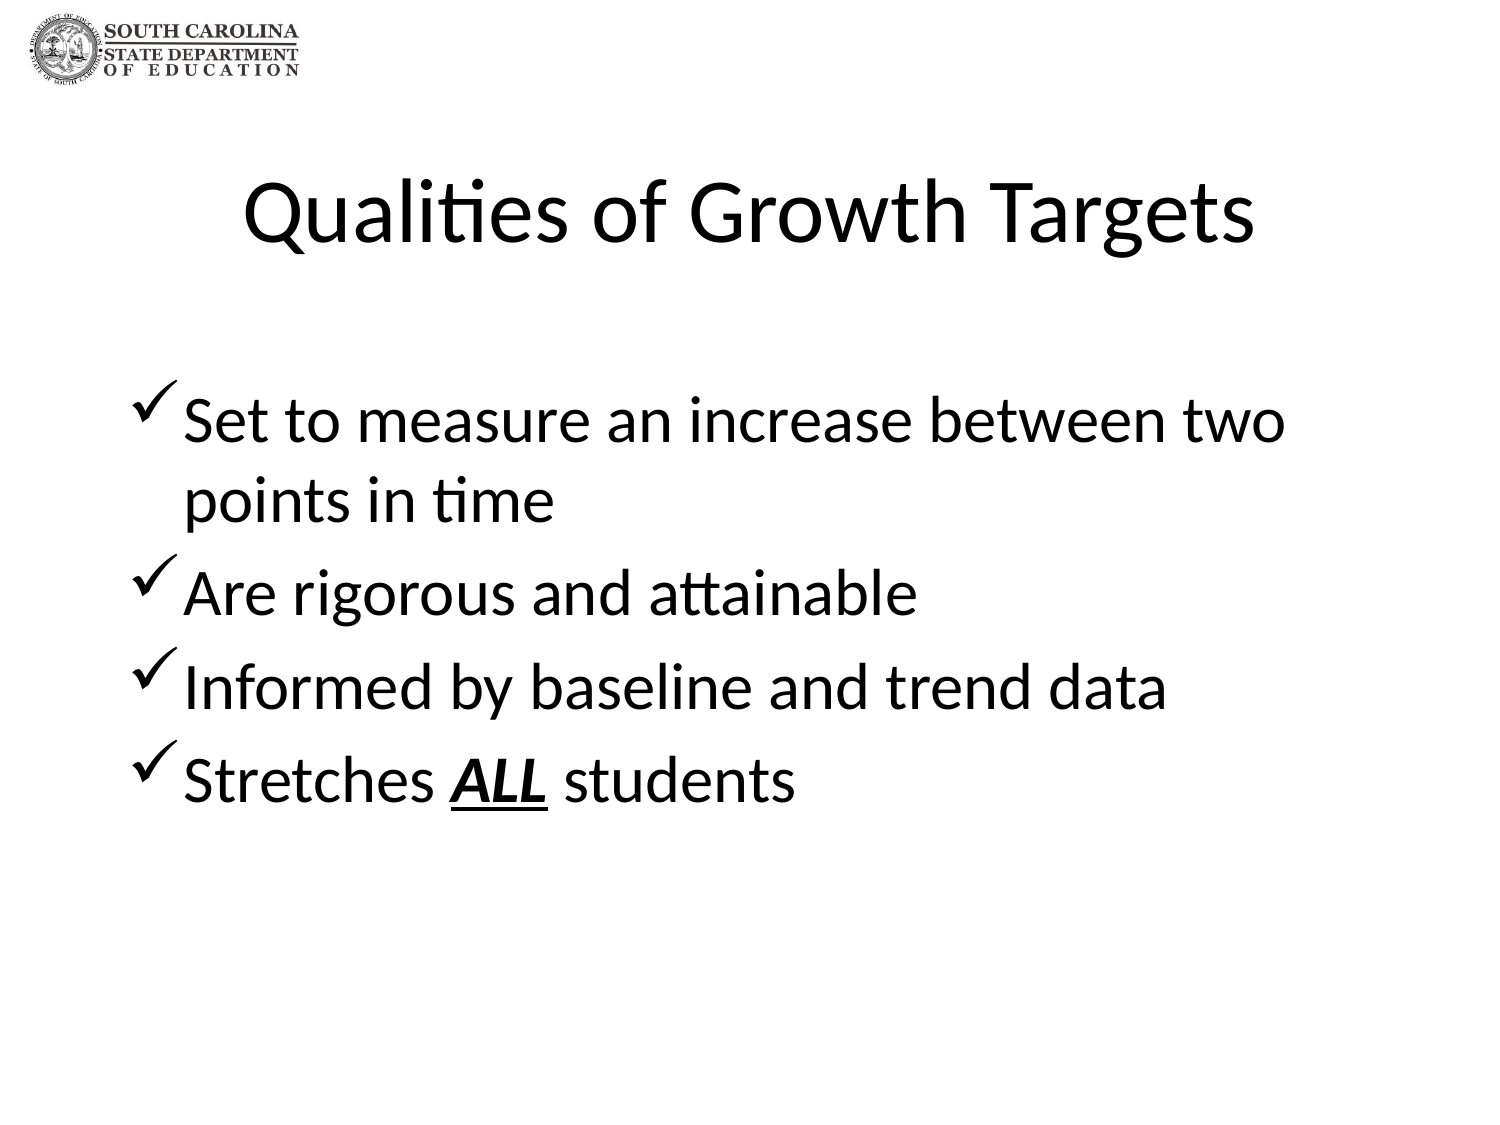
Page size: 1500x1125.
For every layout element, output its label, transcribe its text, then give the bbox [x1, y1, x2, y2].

picture [24, 12, 313, 90]
list Set to measure an increase between two points in time Are rigorous and attainable Informed by baseline and trend data Stretches ALL students [112, 275, 1388, 1075]
title Qualities of Growth Targets [37, 112, 1463, 300]
